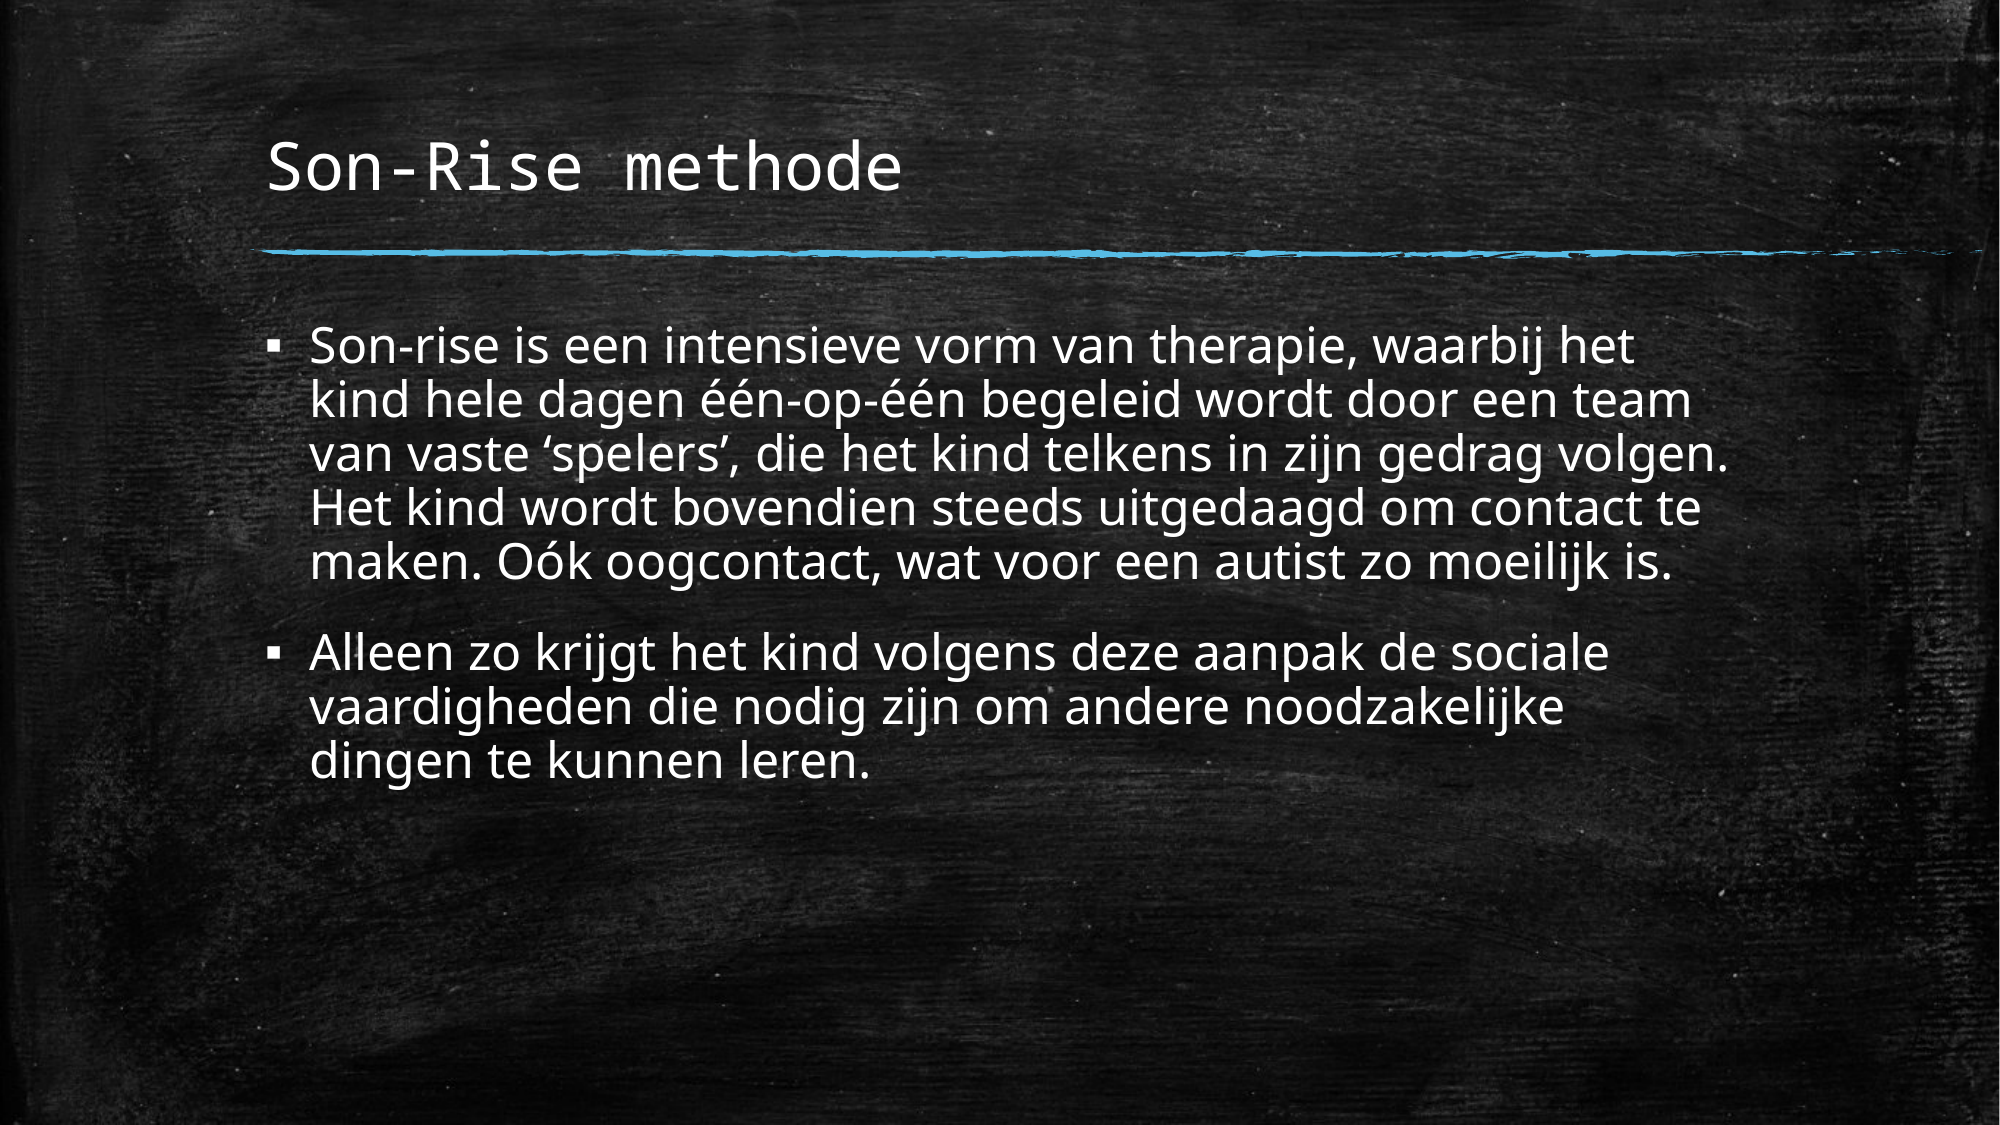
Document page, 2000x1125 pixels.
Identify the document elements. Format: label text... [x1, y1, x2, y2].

title Son-Rise methode [249, 45, 1750, 213]
list Son-rise is een intensieve vorm van therapie, waarbij het kind hele dagen één-op-één begeleid wordt door een team van vaste ‘spelers’, die het kind telkens in zijn gedrag volgen. Het kind wordt bovendien steeds uitgedaagd om contact te maken. Oók oogcontact, wat voor een autist zo moeilijk is. Alleen zo krijgt het kind volgens deze aanpak de sociale vaardigheden die nodig zijn om andere noodzakelijke dingen te kunnen leren. [249, 312, 1750, 1013]
